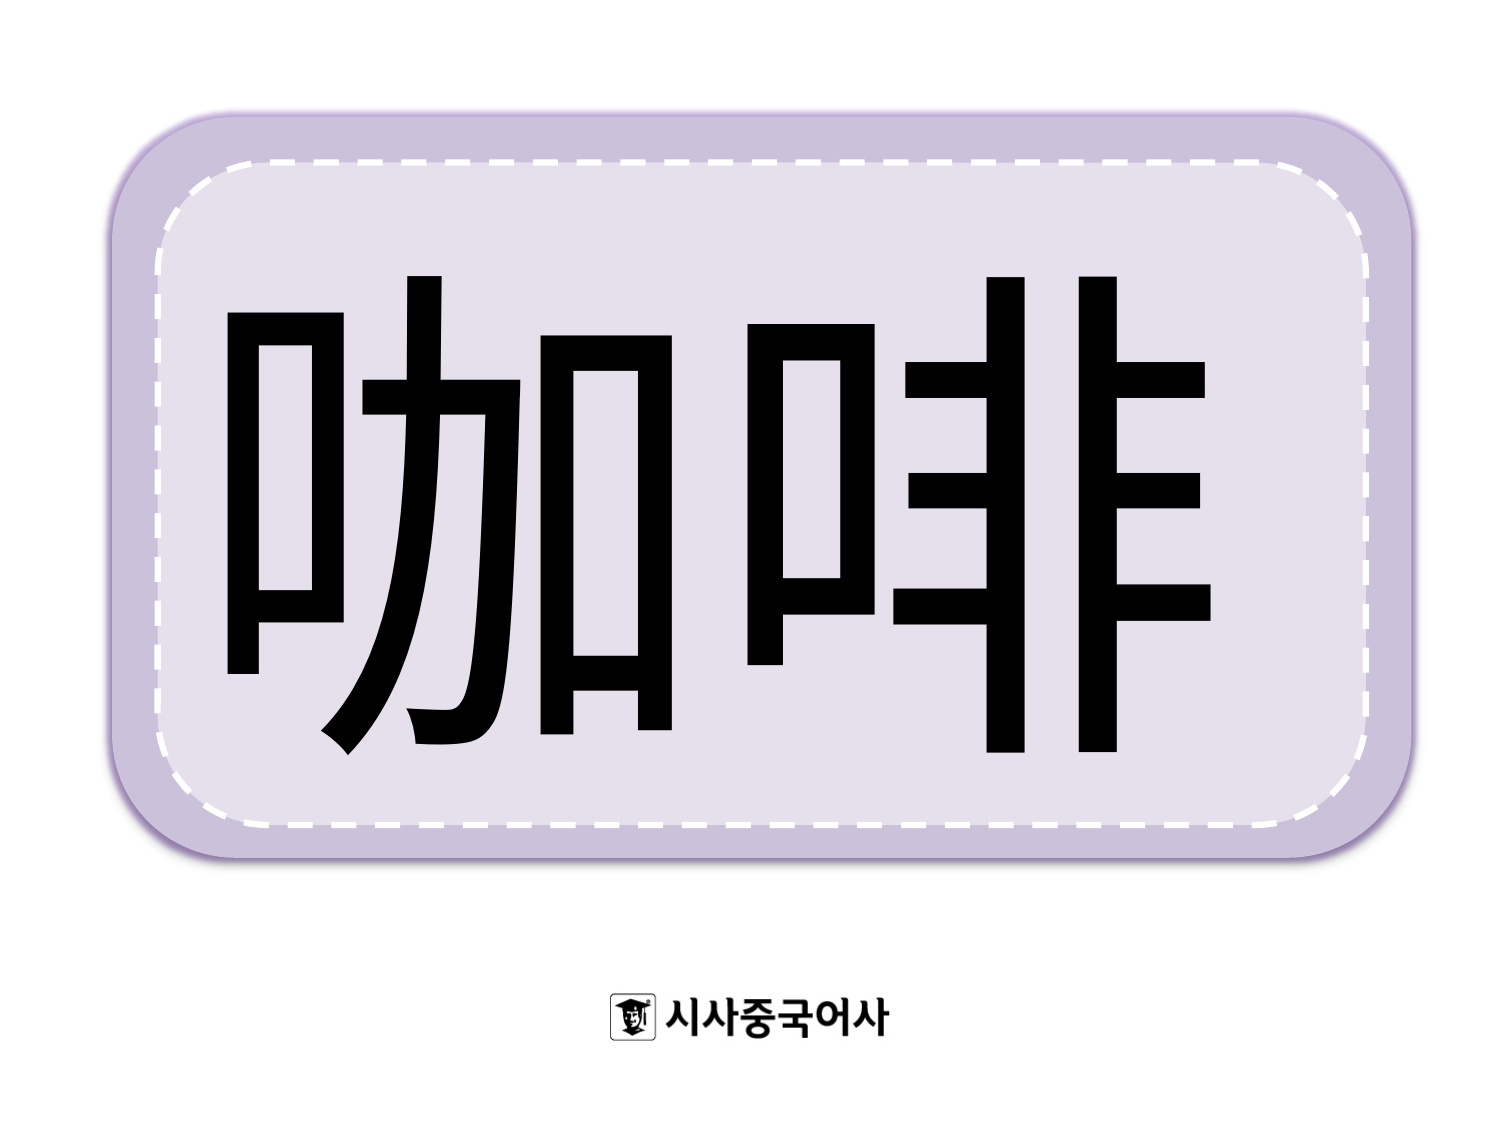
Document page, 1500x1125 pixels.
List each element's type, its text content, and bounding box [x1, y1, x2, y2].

picture [602, 987, 898, 1047]
text_box [162, 160, 1371, 824]
text_box 咖啡 [163, 172, 1372, 836]
